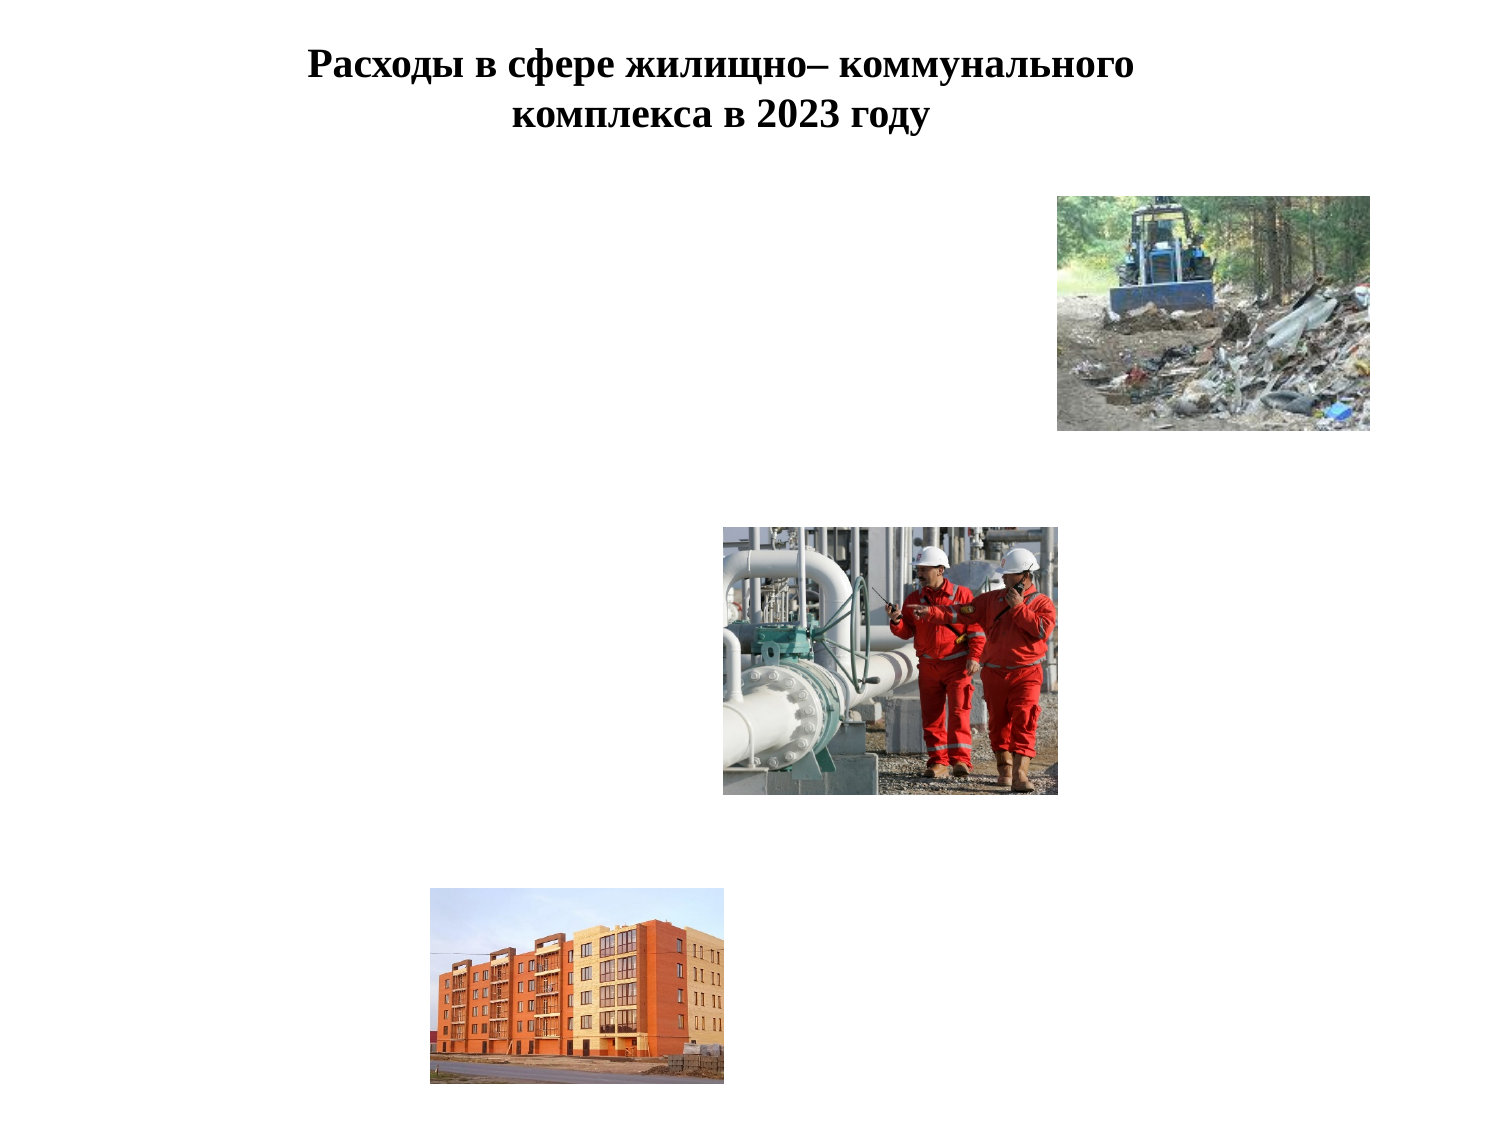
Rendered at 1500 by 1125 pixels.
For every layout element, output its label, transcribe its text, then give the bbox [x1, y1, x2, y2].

picture [722, 527, 1058, 795]
picture [430, 887, 724, 1084]
picture [1056, 196, 1370, 431]
chart [40, 196, 1500, 1125]
title Расходы в сфере жилищно– коммунального комплекса в 2023 году [265, 19, 1177, 153]
